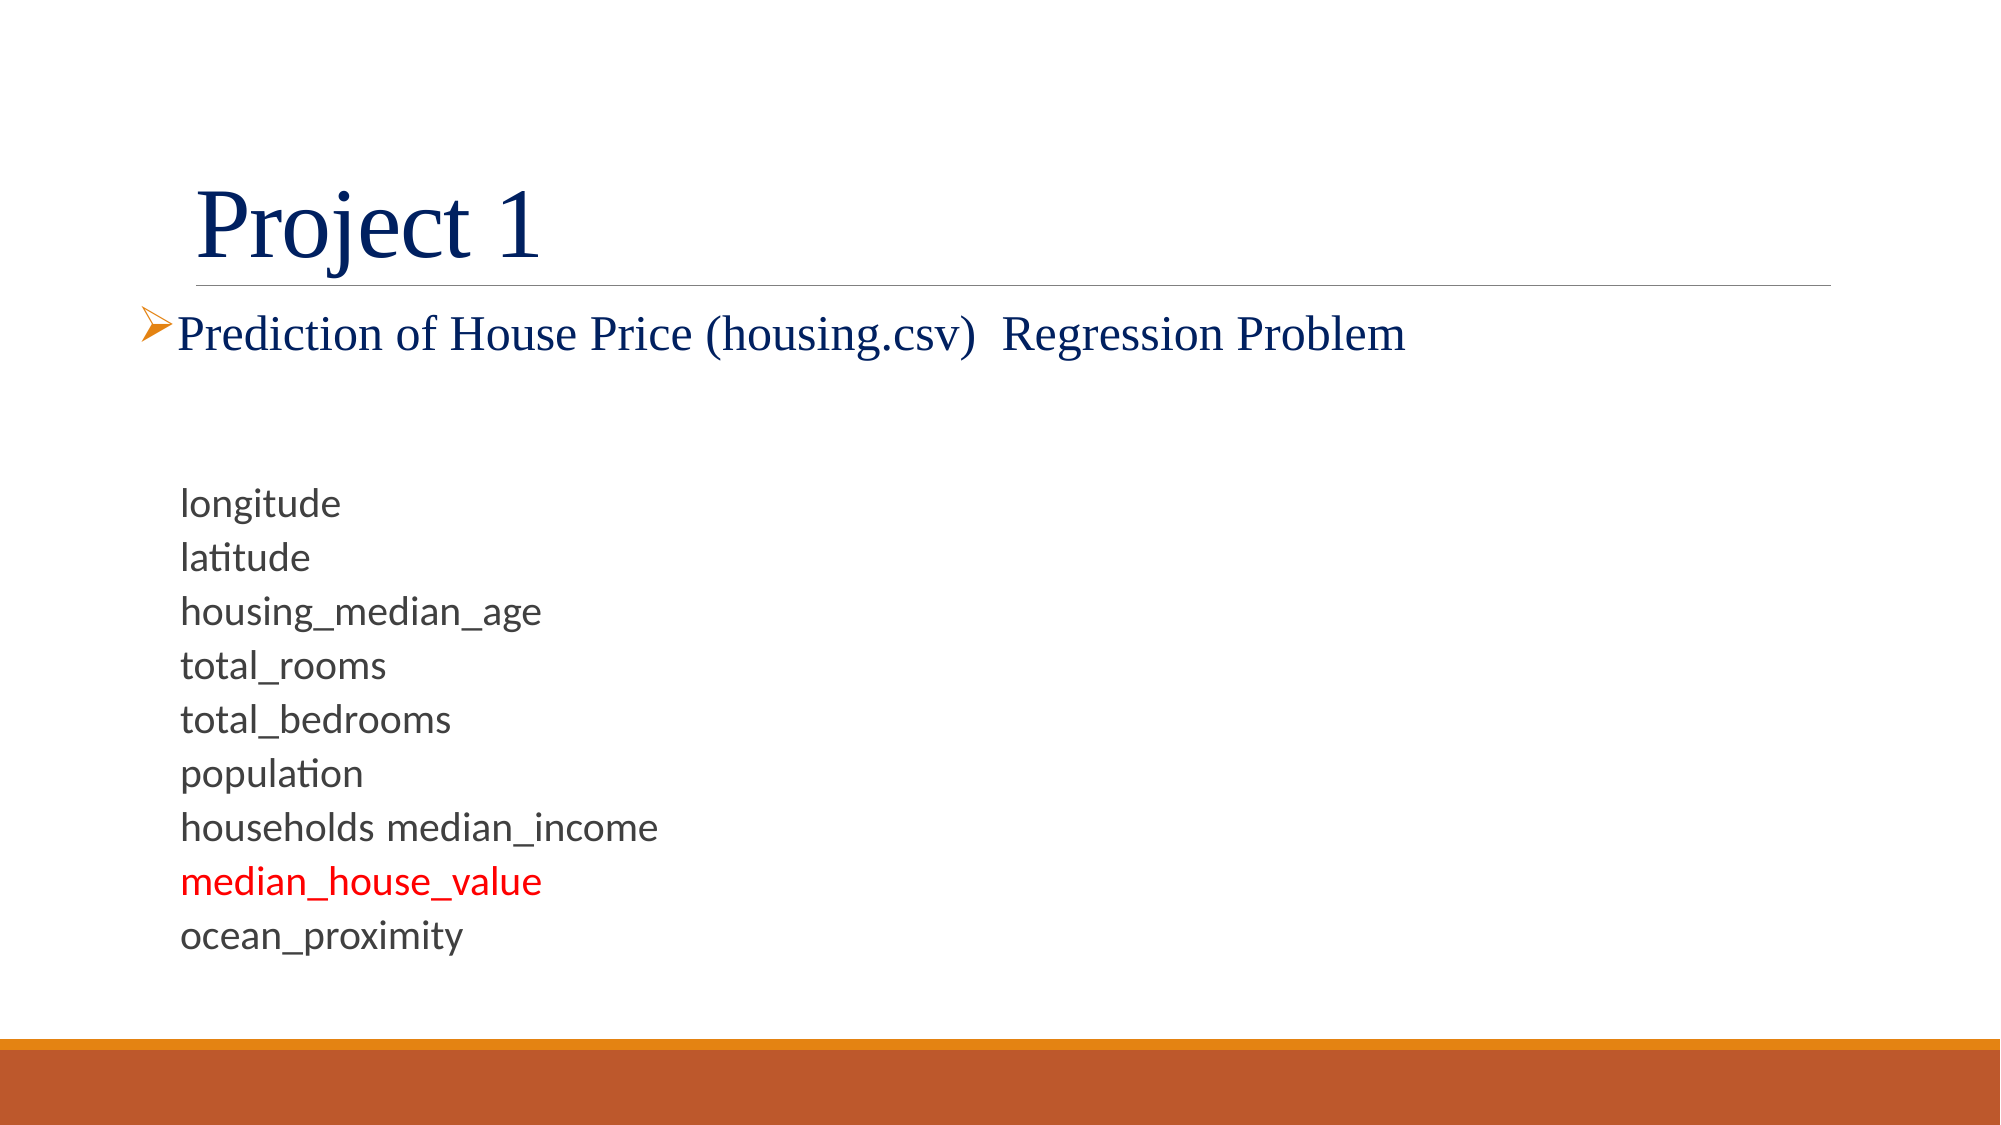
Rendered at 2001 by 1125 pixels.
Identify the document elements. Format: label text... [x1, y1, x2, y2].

text_box Prediction of House Price (housing.csv) Regression Problem [137, 299, 1863, 1046]
title Project 1 [180, 47, 1830, 285]
